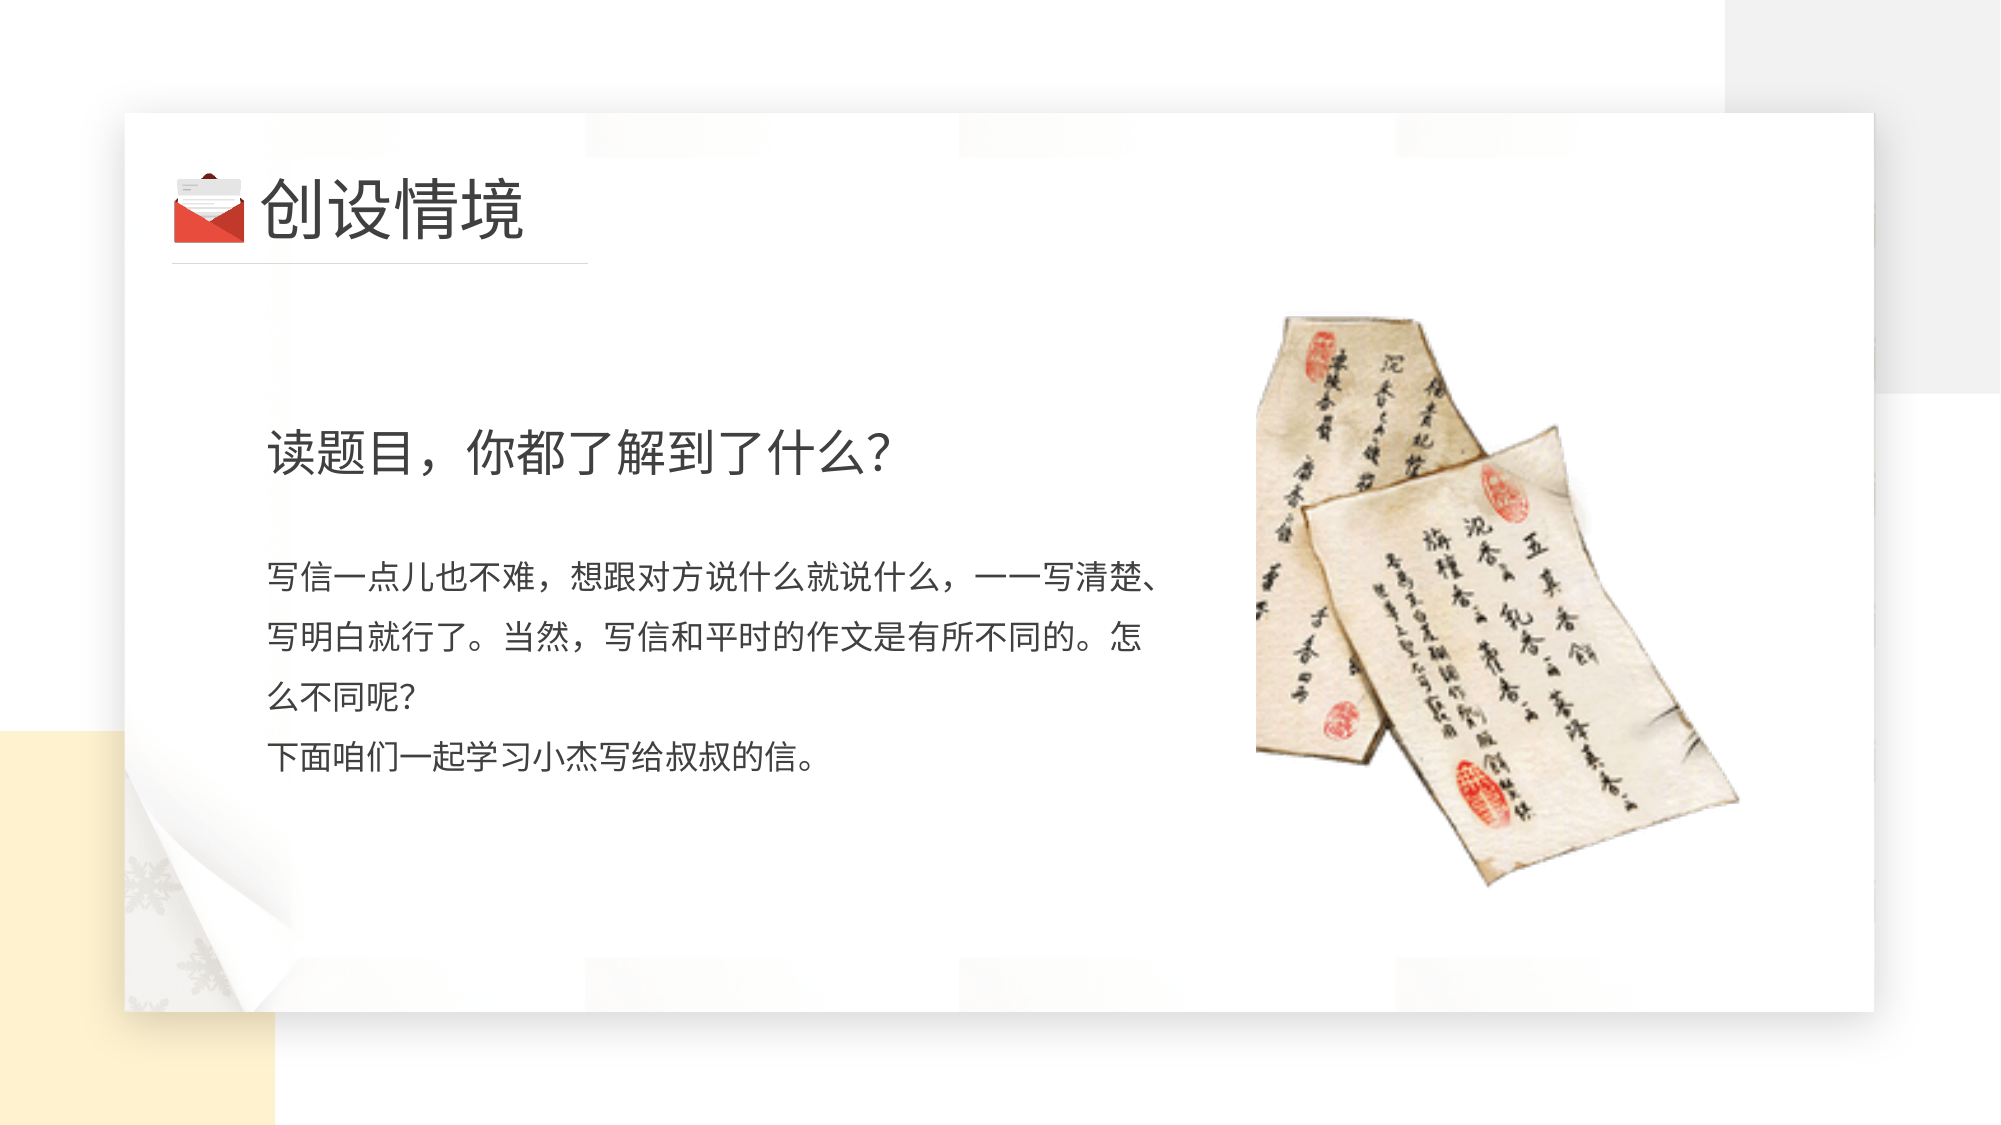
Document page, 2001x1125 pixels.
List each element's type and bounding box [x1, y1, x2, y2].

picture [124, 112, 1876, 1012]
text_box [0, 0, 2000, 1125]
